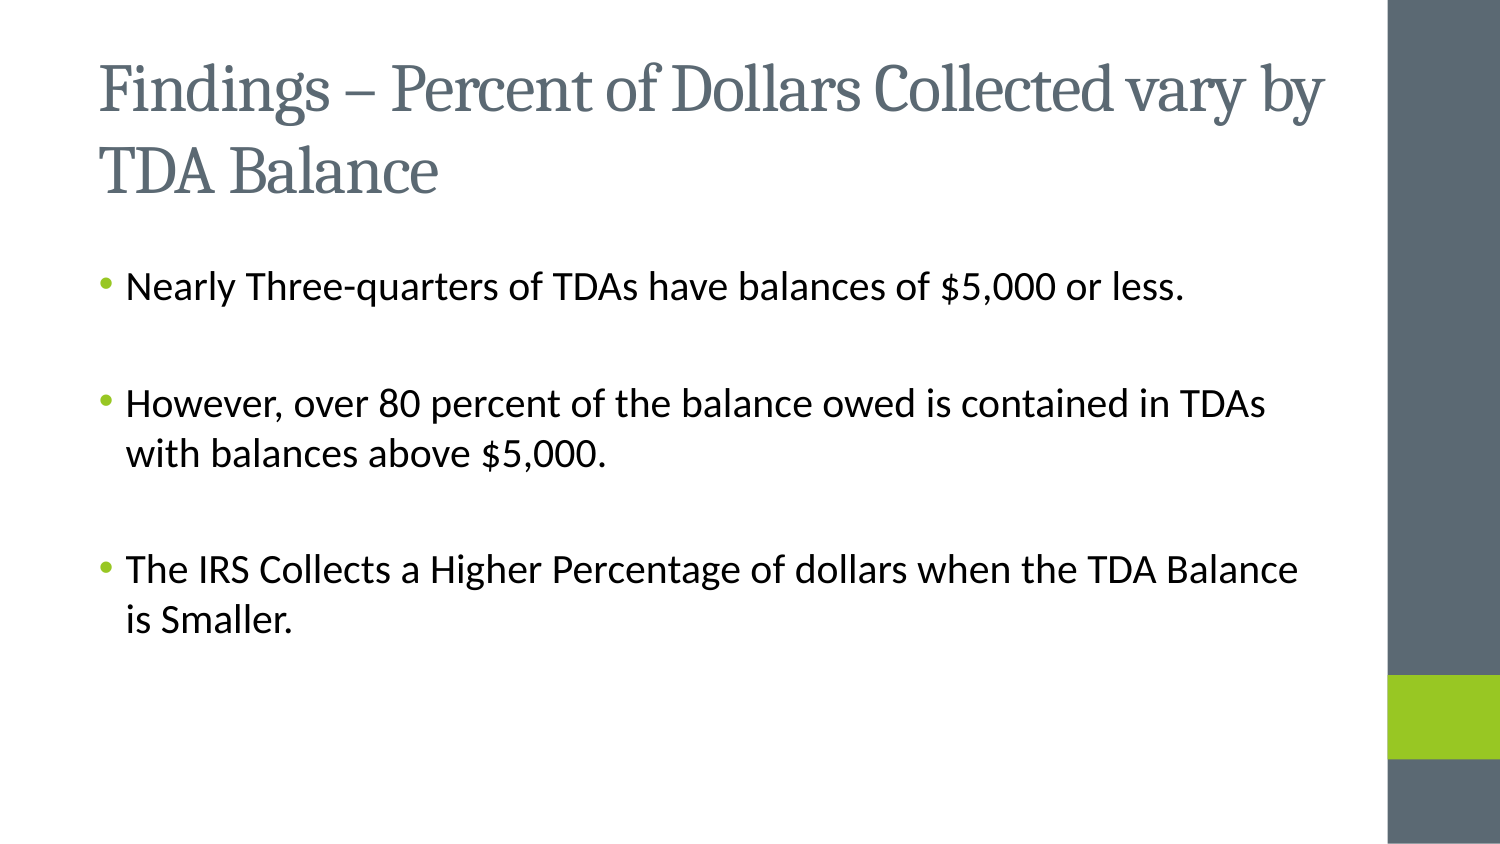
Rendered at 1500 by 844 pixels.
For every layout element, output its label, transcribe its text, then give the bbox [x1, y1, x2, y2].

title Findings – Percent of Dollars Collected vary by TDA Balance [87, 33, 1425, 216]
list Nearly Three-quarters of TDAs have balances of $5,000 or less. However, over 80 percent of the balance owed is contained in TDAs with balances above $5,000. The IRS Collects a Higher Percentage of dollars when the TDA Balance is Smaller. [75, 253, 1325, 797]
